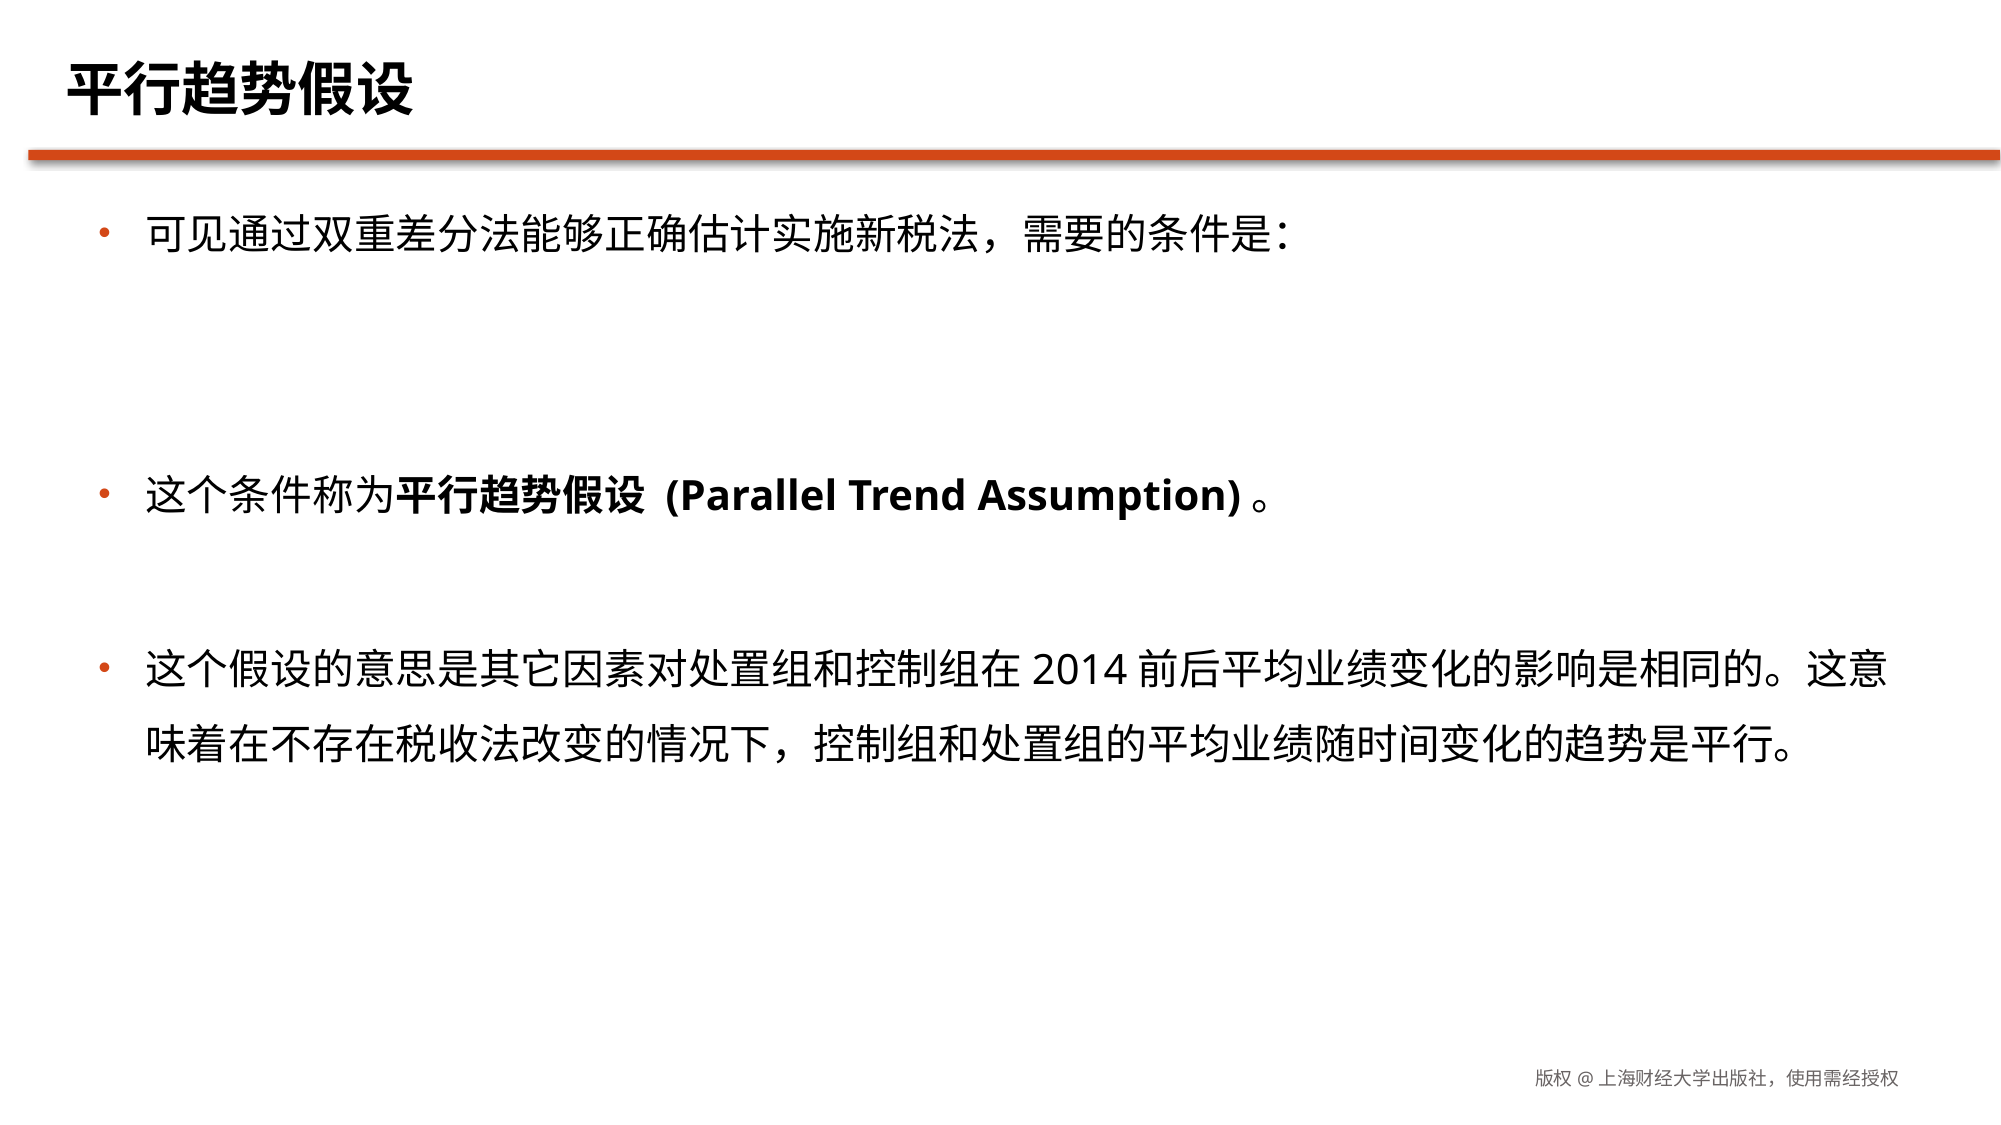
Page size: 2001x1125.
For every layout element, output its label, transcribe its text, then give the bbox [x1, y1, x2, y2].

title 平行趋势假设 [50, 50, 1825, 138]
footer 版权@上海财经大学出版社，使用需经授权 [1483, 1046, 1950, 1109]
